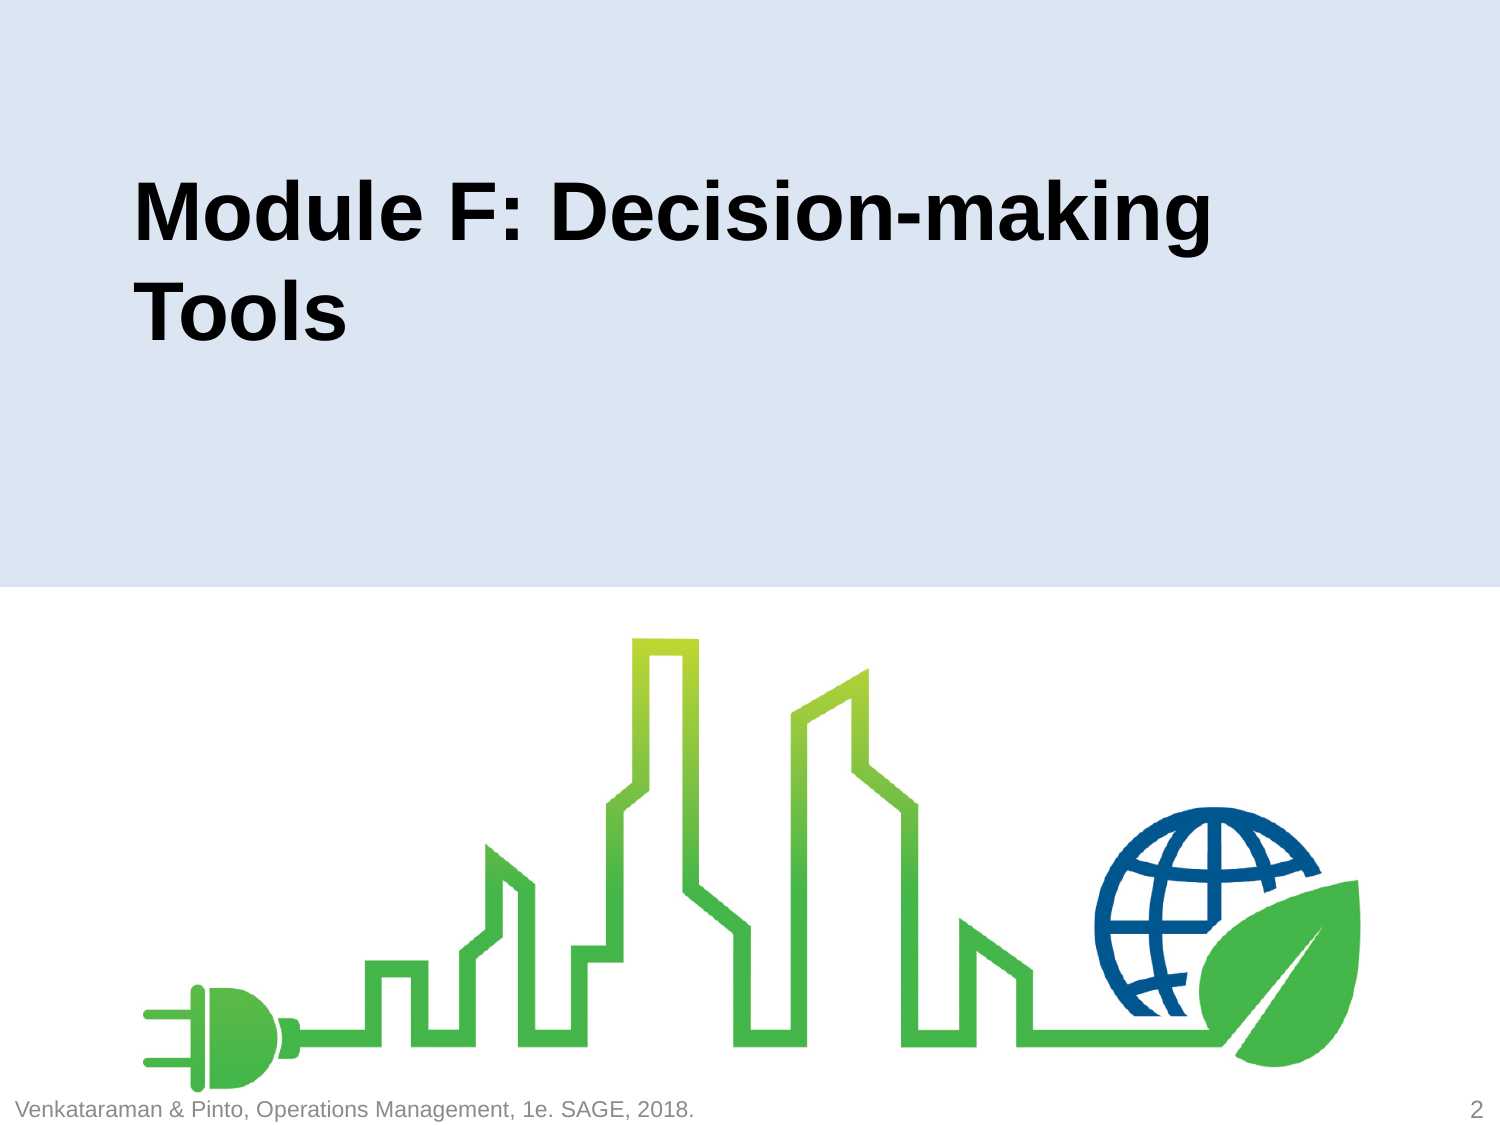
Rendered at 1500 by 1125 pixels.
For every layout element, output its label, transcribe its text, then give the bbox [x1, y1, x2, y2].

picture [0, 587, 1500, 1125]
title Module F: Decision-making Tools [118, 149, 1394, 374]
footer Venkataraman & Pinto, Operations Management, 1e. SAGE, 2018. [0, 1087, 1194, 1125]
slide_number 2 [1437, 1087, 1499, 1125]
